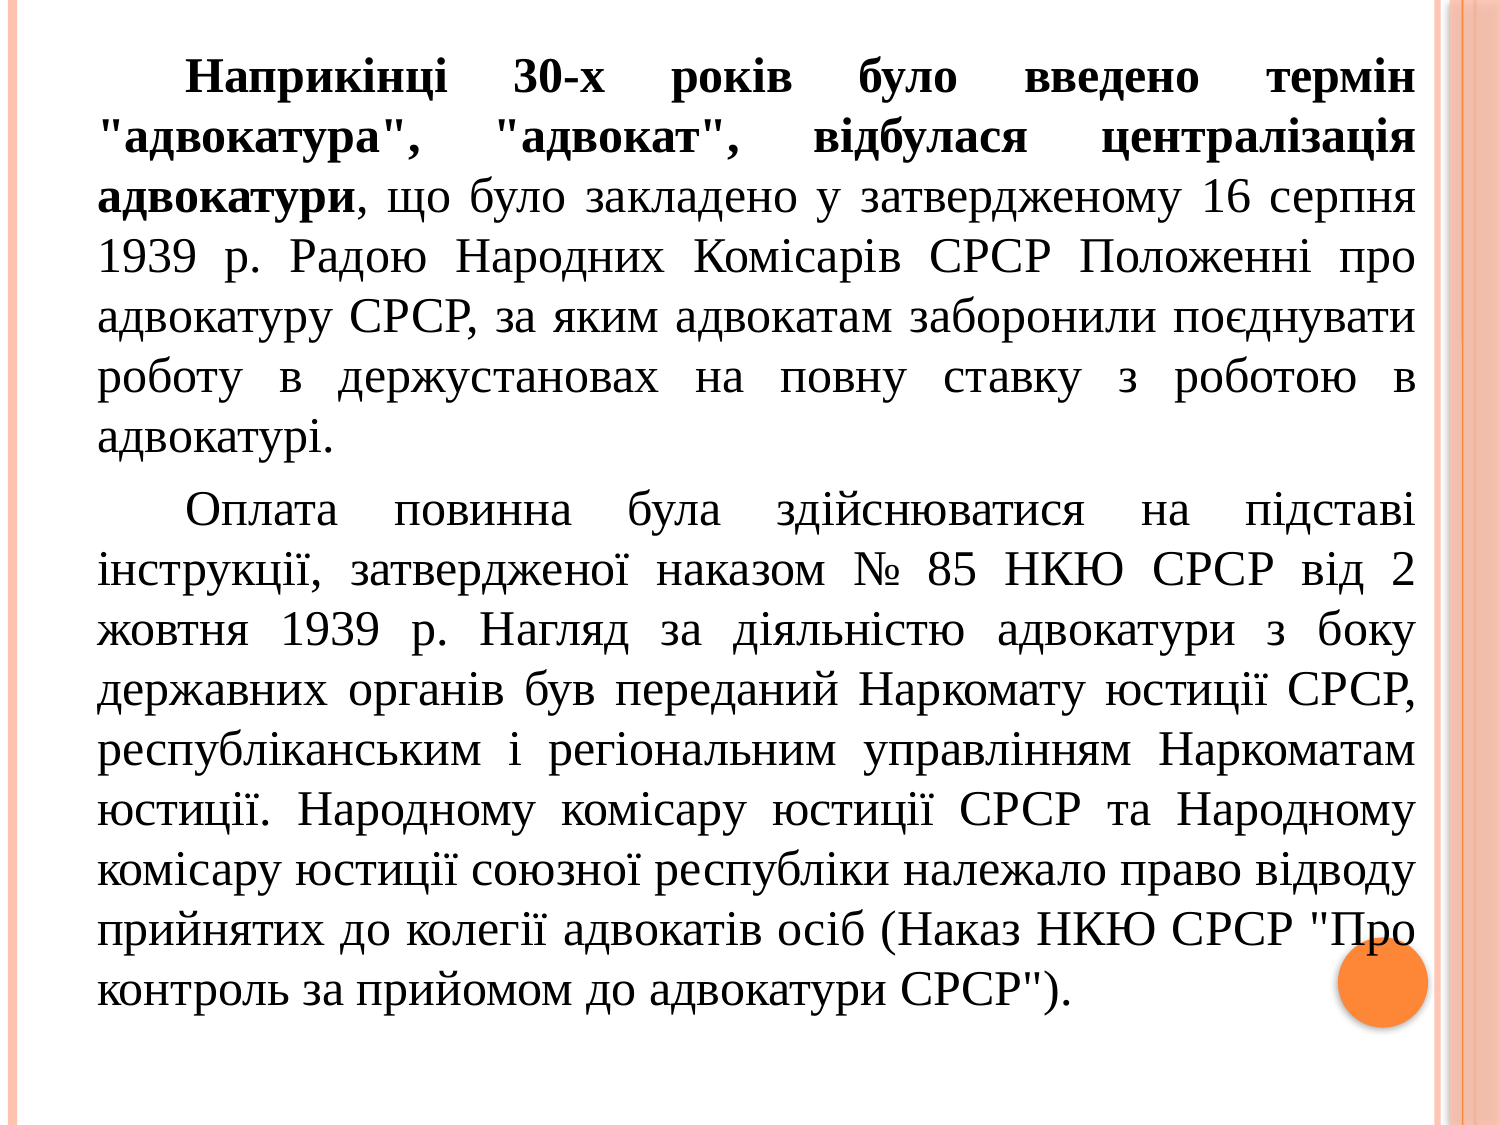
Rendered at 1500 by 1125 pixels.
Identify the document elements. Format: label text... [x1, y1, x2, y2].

list Наприкінці 30-х років було введено термін "адвокатура", "адвокат", відбулася централізація адвокатури, що було закладено у затвердженому 16 серпня 1939 р. Радою Народних Комісарів СРСР Положенні про адвокатуру СРСР, за яким адвокатам заборонили поєднувати роботу в держустановах на повну ставку з роботою в адвокатурі. Оплата повинна була здійснюватися на підставі інструкції, затвердженої наказом № 85 НКЮ СРСР від 2 жовтня 1939 р. Нагляд за діяльністю адвокатури з боку державних органів був переданий Наркомату юстиції СРСР, республіканським і регіональним управлінням Наркоматам юстиції. Народному комісару юстиції СРСР та Народному комісару юстиції союзної республіки належало право відводу прийнятих до колегії адвокатів осіб (Наказ НКЮ СРСР "Про контроль за прийомом до адвокатури СРСР"). [81, 34, 1433, 1055]
